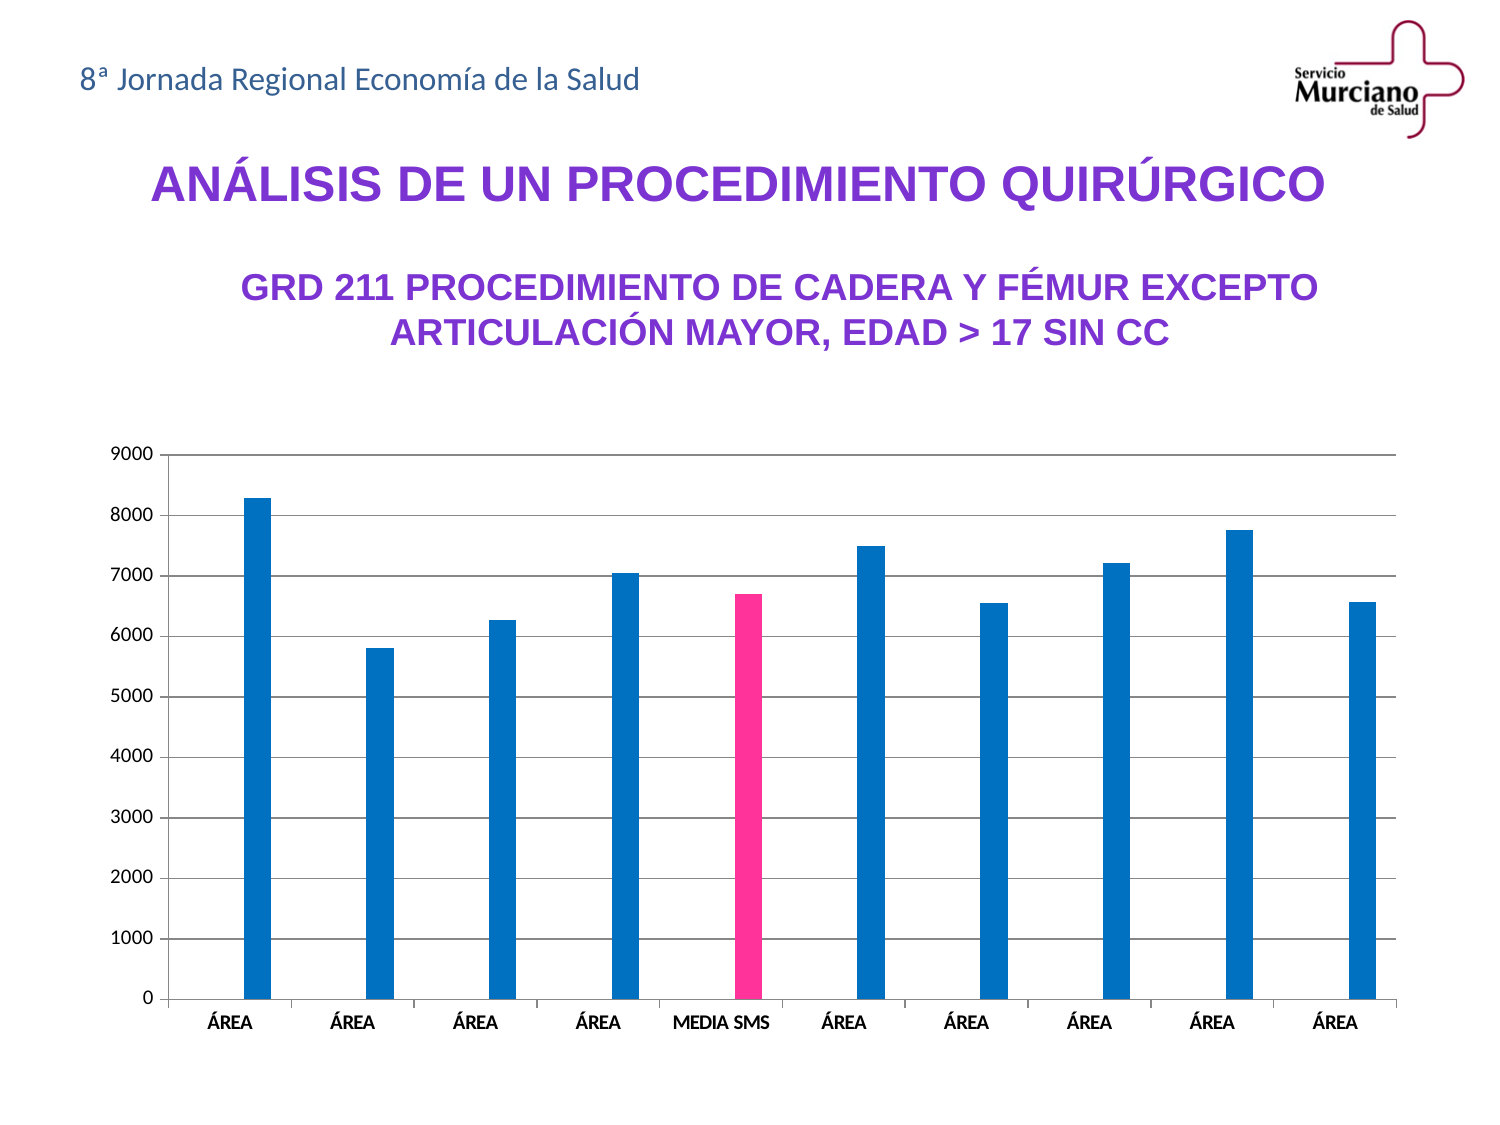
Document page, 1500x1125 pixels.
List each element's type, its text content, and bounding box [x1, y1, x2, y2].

text_box GRD 211 PROCEDIMIENTO DE CADERA Y FÉMUR EXCEPTO ARTICULACIÓN MAYOR, EDAD > 17 SIN CC [83, 255, 1478, 361]
picture [1295, 20, 1465, 140]
text_box ANÁLISIS DE UN PROCEDIMIENTO QUIRÚRGICO [41, 144, 1436, 220]
chart [82, 432, 1424, 1048]
text_box 8ª Jornada Regional Economía de la Salud [70, 53, 739, 106]
